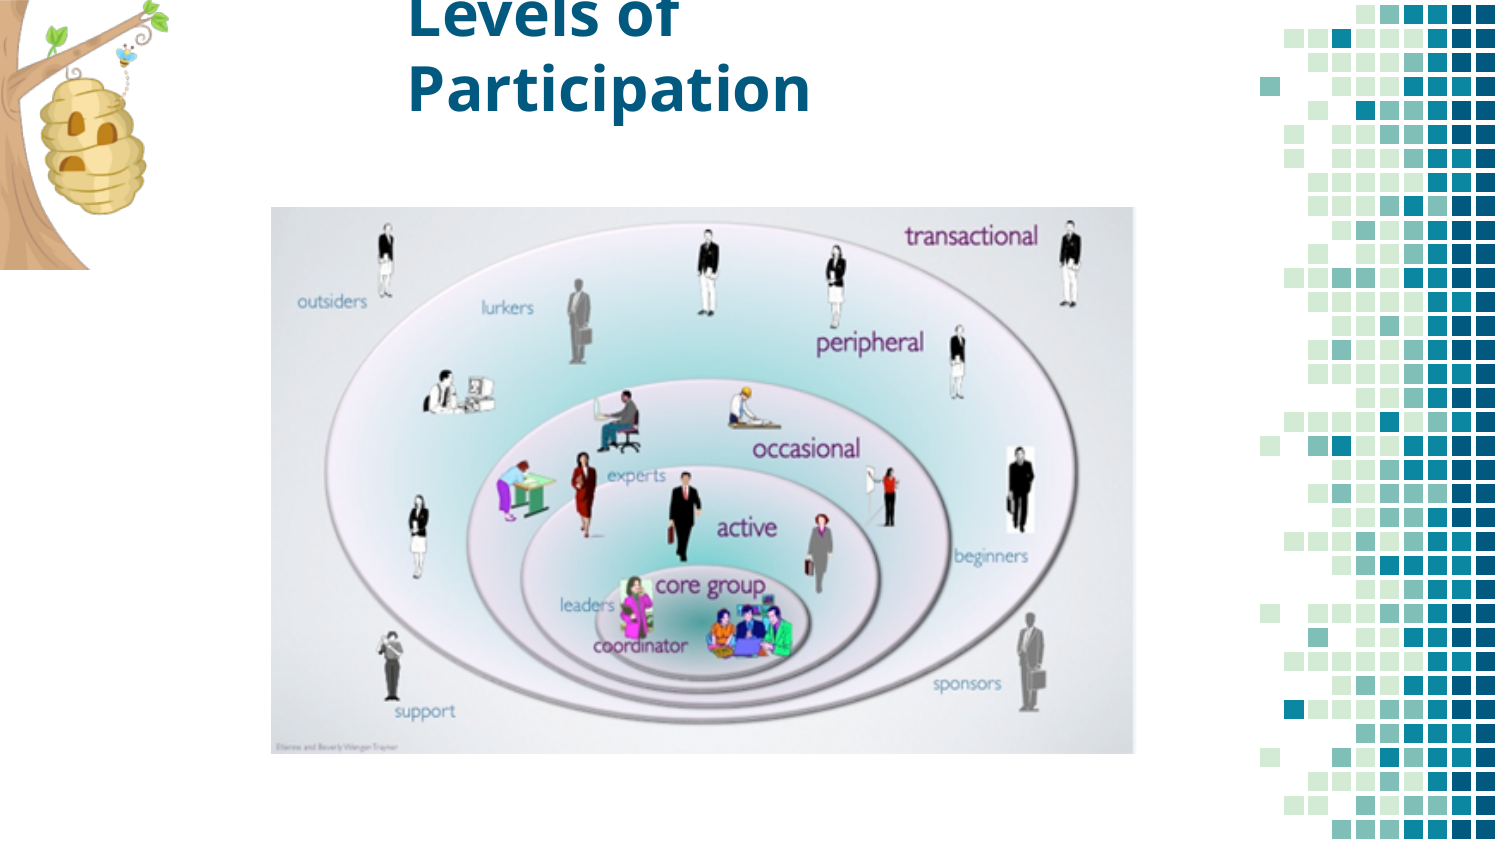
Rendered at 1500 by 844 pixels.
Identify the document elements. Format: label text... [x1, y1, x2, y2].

title Levels of Participation [391, 33, 1067, 140]
picture [0, 0, 169, 270]
picture [270, 207, 1137, 755]
